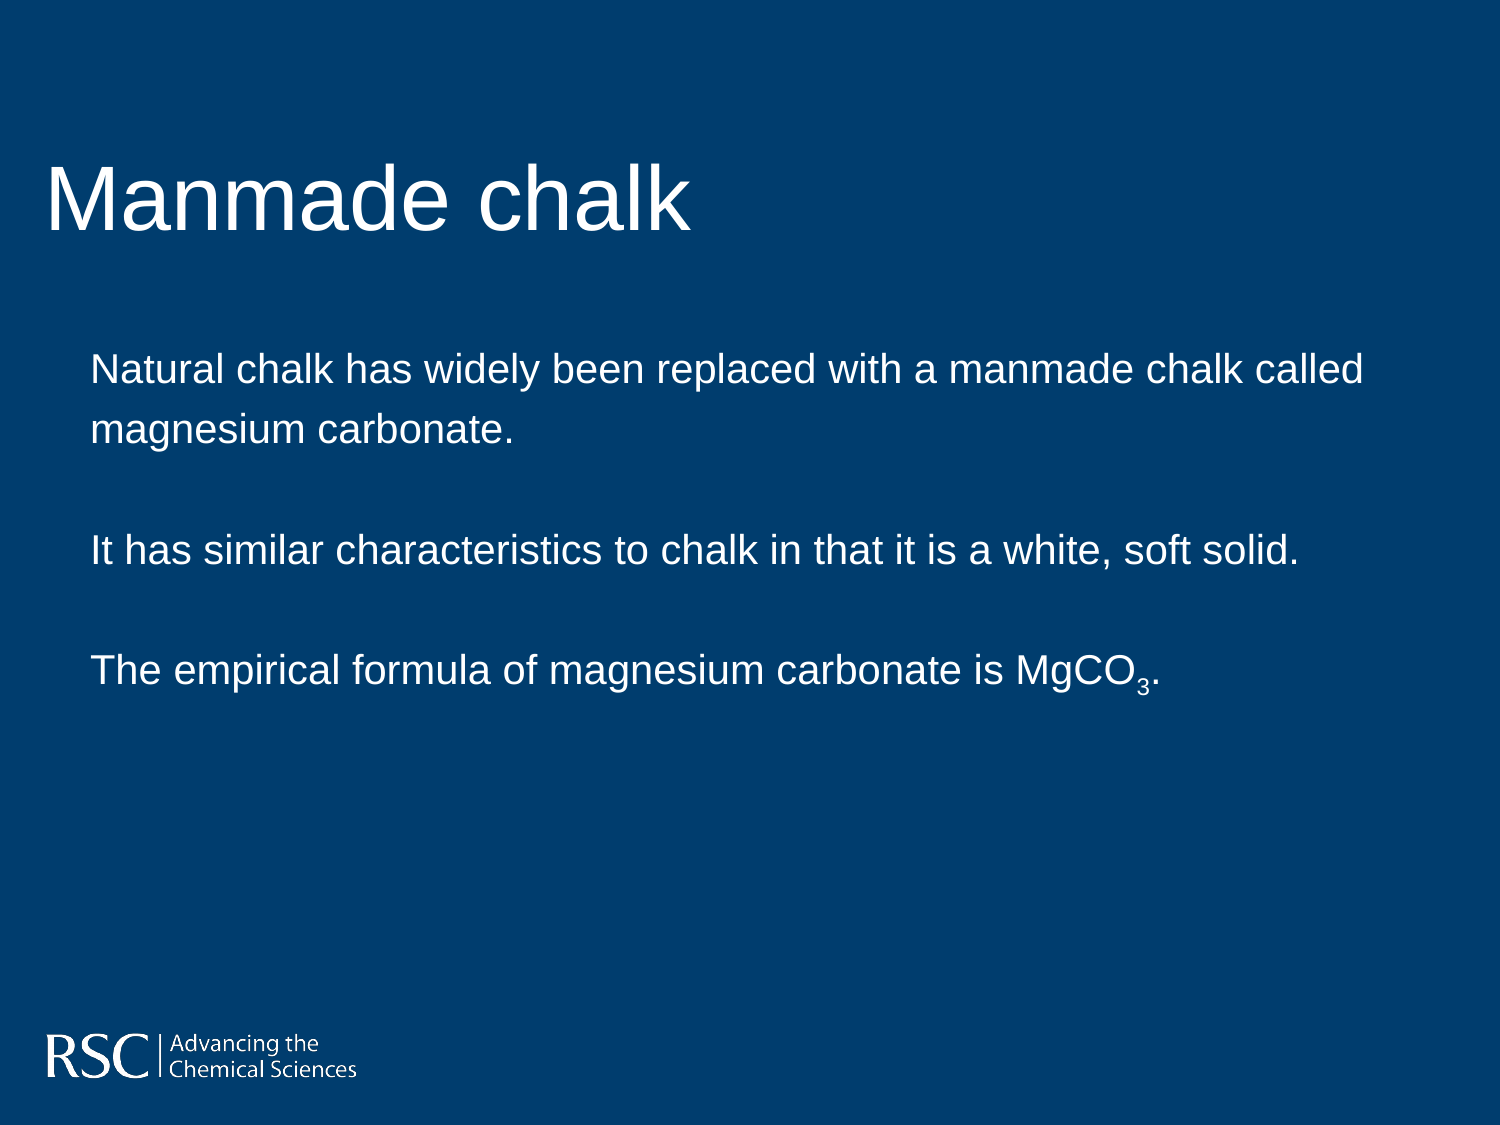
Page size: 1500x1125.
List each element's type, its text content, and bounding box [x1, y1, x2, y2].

text_box Natural chalk has widely been replaced with a manmade chalk called magnesium carbonate. It has similar characteristics to chalk in that it is a white, soft solid. The empirical formula of magnesium carbonate is MgCO3. [74, 217, 1425, 1032]
text_box Manmade chalk [29, 152, 819, 255]
picture [42, 1028, 362, 1082]
